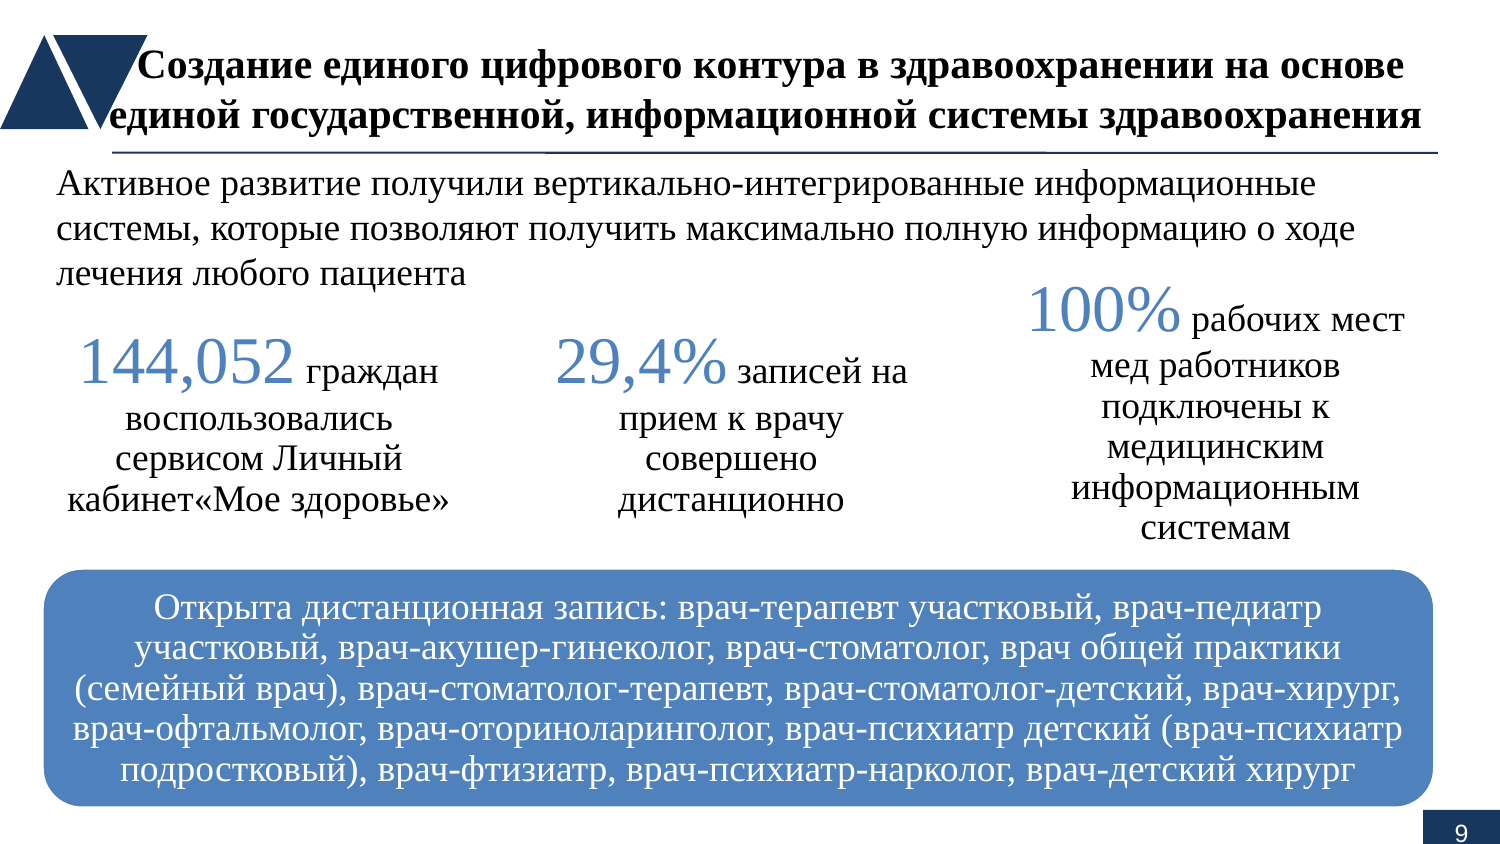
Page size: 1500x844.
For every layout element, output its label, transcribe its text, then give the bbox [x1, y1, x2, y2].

text_box Создание единого цифрового контура в здравоохранении на основе единой государственной, информационной системы здравоохранения [88, 0, 1453, 174]
text_box 9 [1423, 809, 1500, 844]
text_box [0, 33, 88, 132]
text_box Активное развитие получили вертикально-интегрированные информационные системы, которые позволяют получить максимально полную информацию о ходе лечения любого пациента [41, 150, 1447, 300]
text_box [41, 208, 1436, 644]
text_box [51, 32, 88, 110]
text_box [41, 650, 1436, 814]
